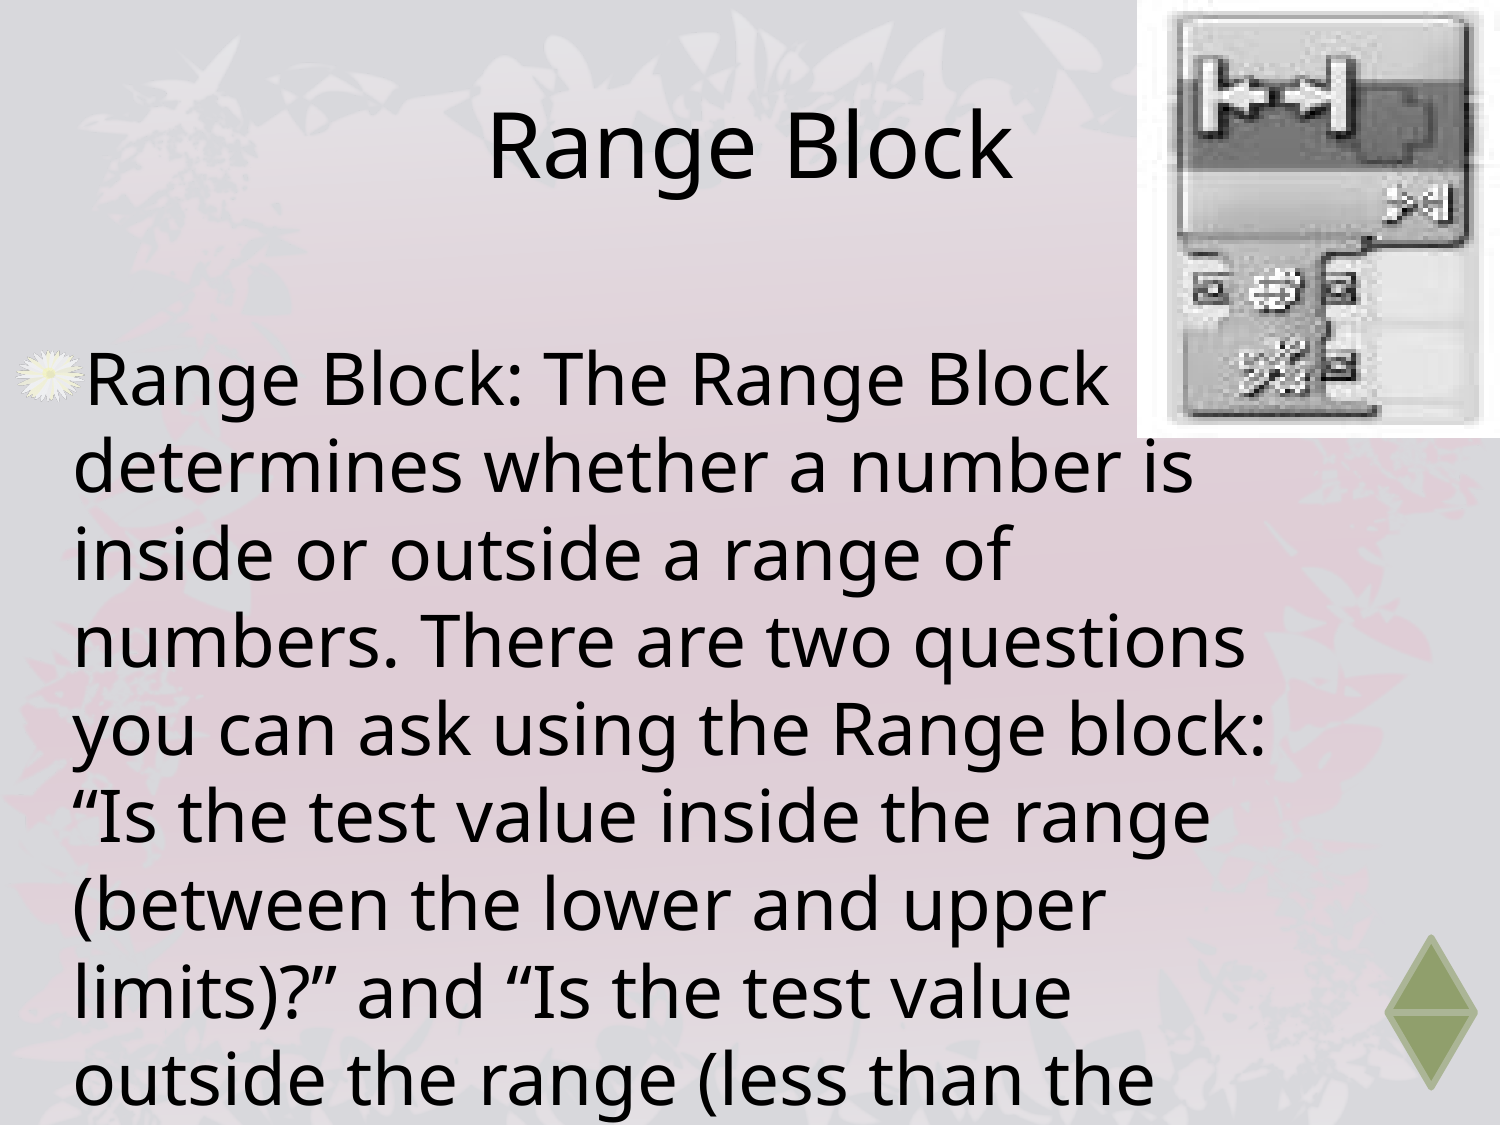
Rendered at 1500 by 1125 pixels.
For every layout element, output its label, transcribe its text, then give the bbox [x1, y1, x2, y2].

picture [15, 350, 85, 402]
title Range Block [75, 12, 1137, 272]
list Range Block: The Range Block determines whether a number is inside or outside a range of numbers. There are two questions you can ask using the Range block: “Is the test value inside the range (between the lower and upper limits)?” and “Is the test value outside the range (less than the lower limit or greater than the upper limit)?” [0, 324, 1350, 1063]
text_box [1384, 934, 1478, 1091]
picture [0, 0, 1500, 1125]
